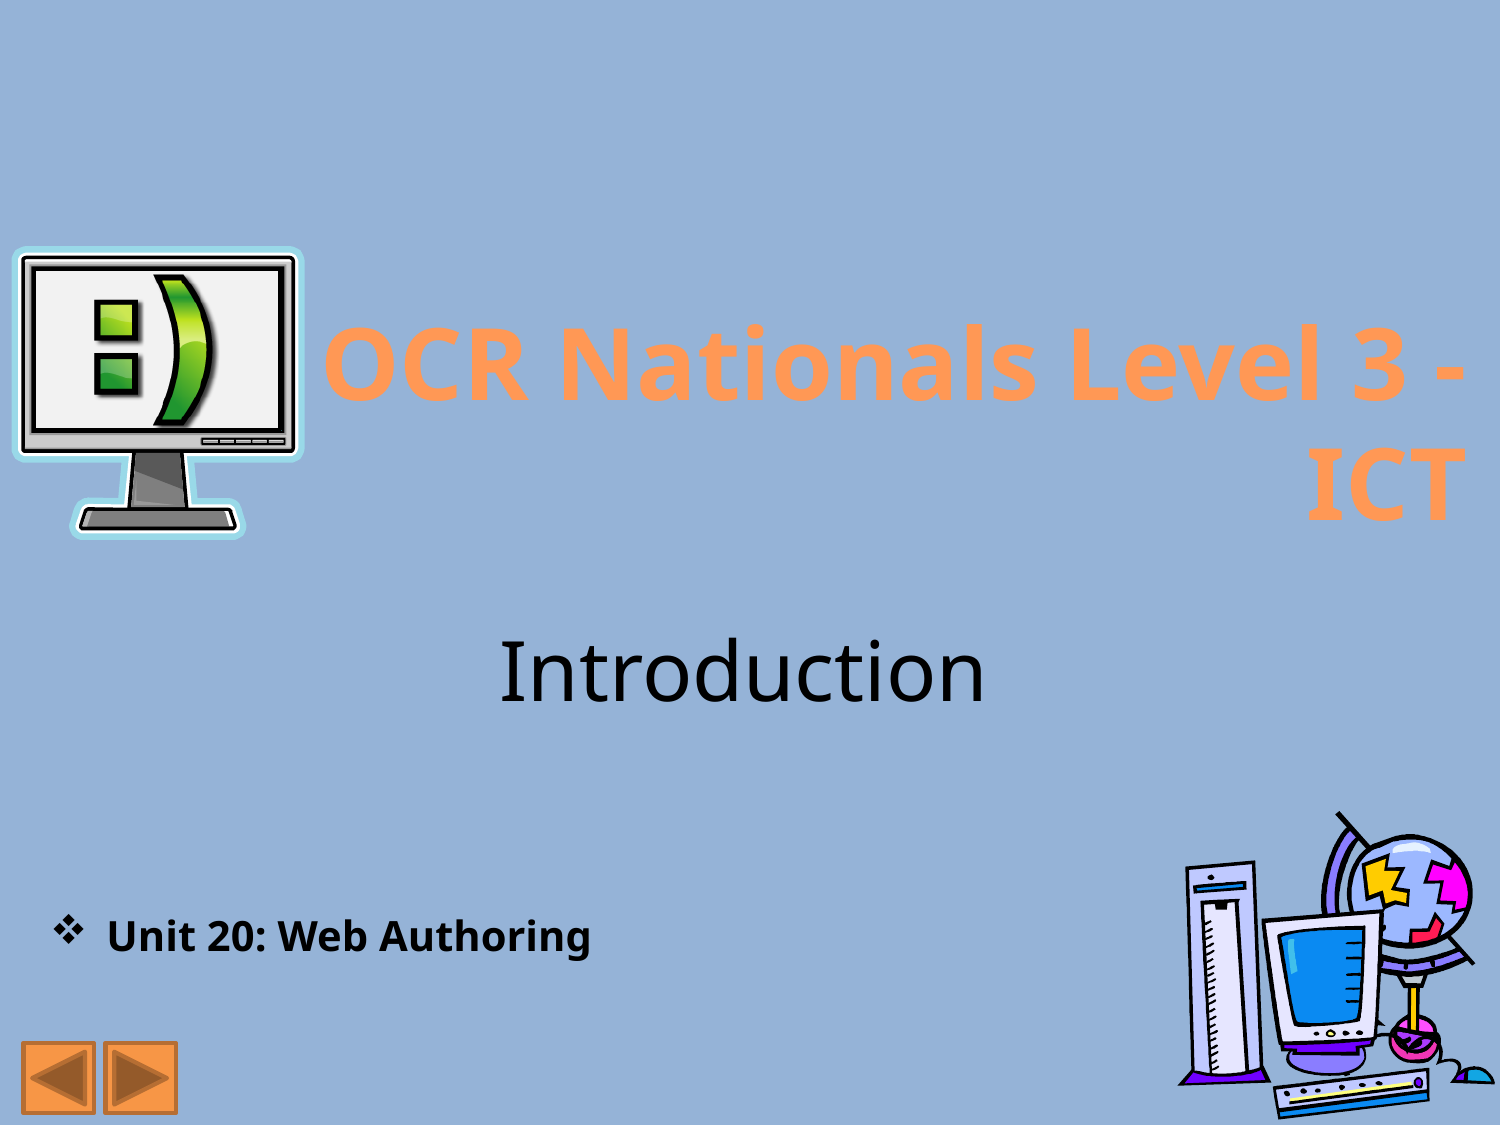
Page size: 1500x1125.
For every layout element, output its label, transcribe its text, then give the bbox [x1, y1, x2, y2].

picture [68, 265, 239, 436]
title Introduction [35, 562, 1454, 774]
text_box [1171, 805, 1500, 1125]
list Unit 20: Web Authoring [35, 902, 1166, 1020]
